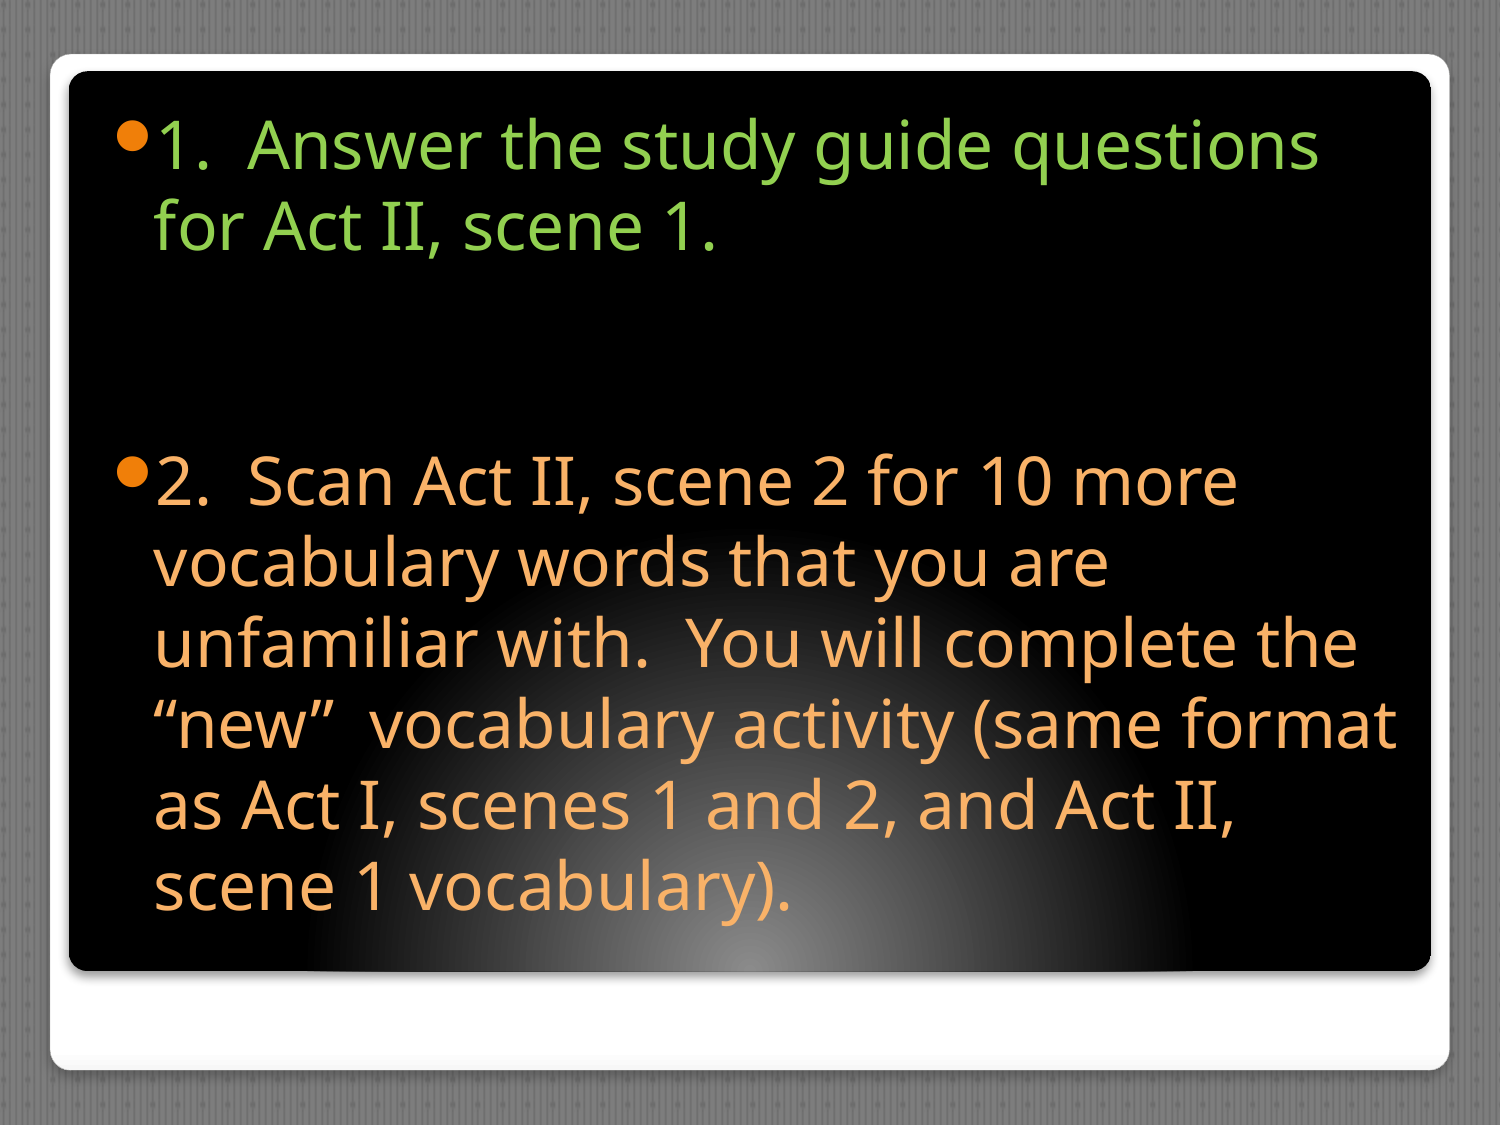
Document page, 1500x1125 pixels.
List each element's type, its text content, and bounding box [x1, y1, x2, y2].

list 1. Answer the study guide questions for Act II, scene 1. 2. Scan Act II, scene 2 for 10 more vocabulary words that you are unfamiliar with. You will complete the “new” vocabulary activity (same format as Act I, scenes 1 and 2, and Act II, scene 1 vocabulary). [82, 86, 1425, 938]
